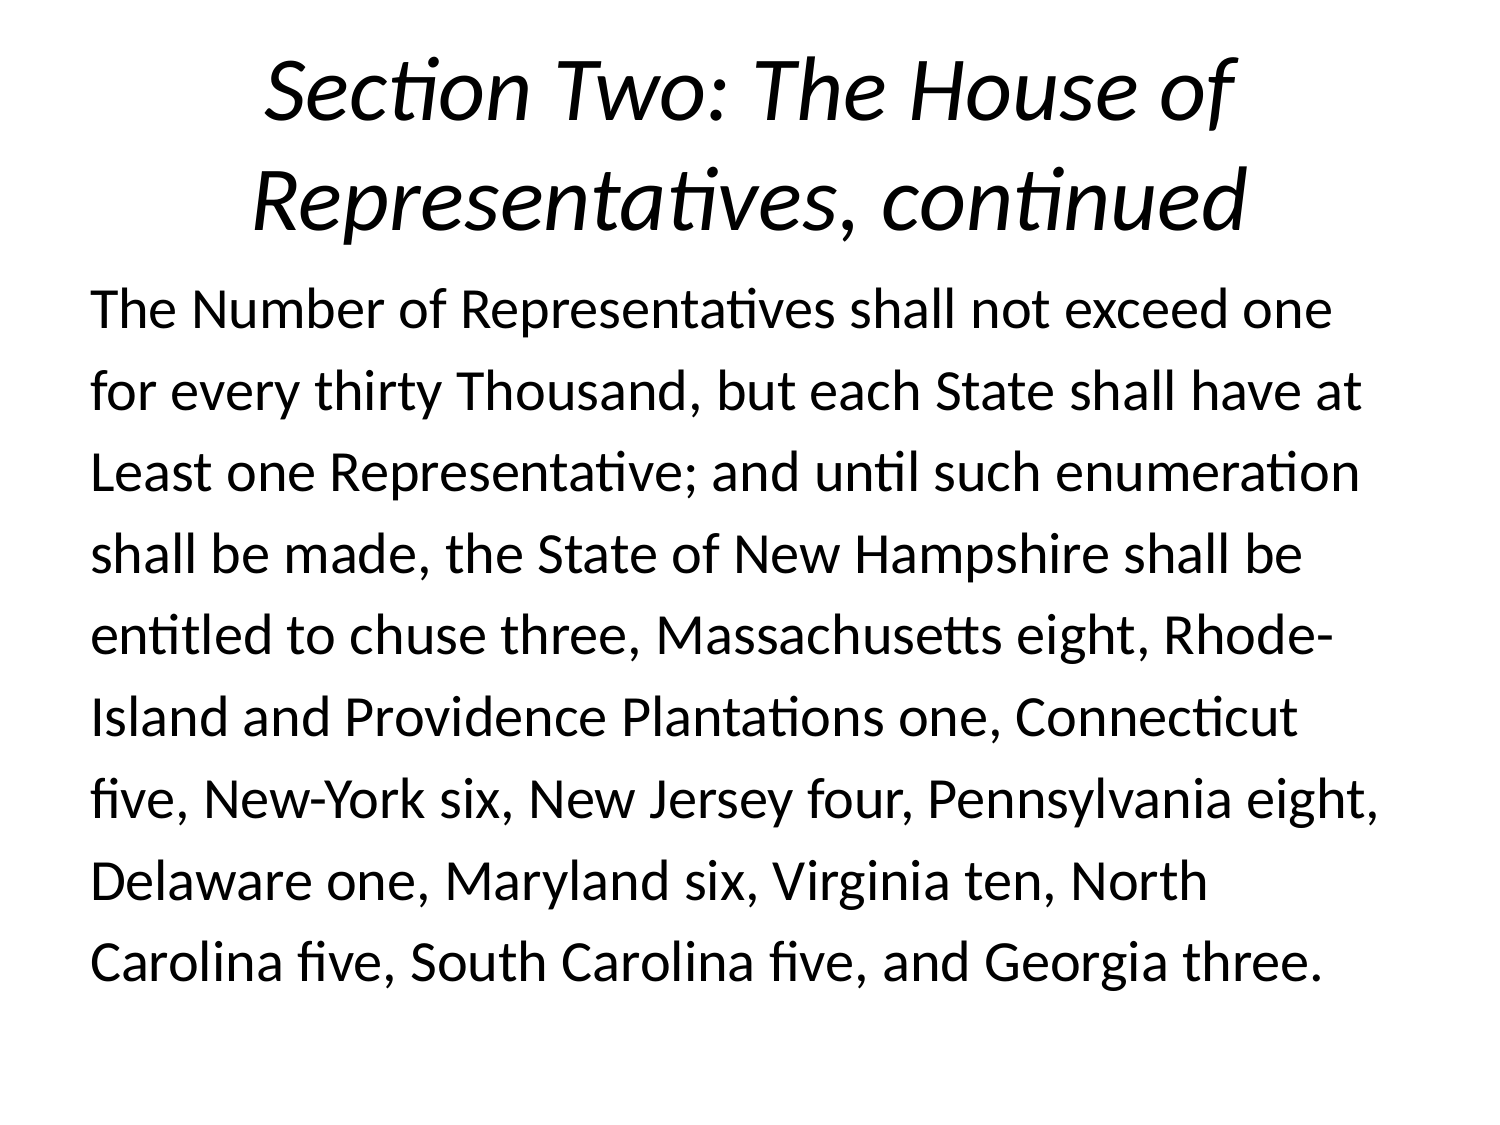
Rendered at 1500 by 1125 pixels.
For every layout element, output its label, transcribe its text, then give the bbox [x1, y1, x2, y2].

list The Number of Representatives shall not exceed one for every thirty Thousand, but each State shall have at Least one Representative; and until such enumeration shall be made, the State of New Hampshire shall be entitled to chuse three, Massachusetts eight, Rhode- Island and Providence Plantations one, Connecticut five, New-York six, New Jersey four, Pennsylvania eight, Delaware one, Maryland six, Virginia ten, North Carolina five, South Carolina five, and Georgia three. [74, 262, 1426, 1006]
title Section Two: The House of Representatives, continued [74, 44, 1426, 233]
